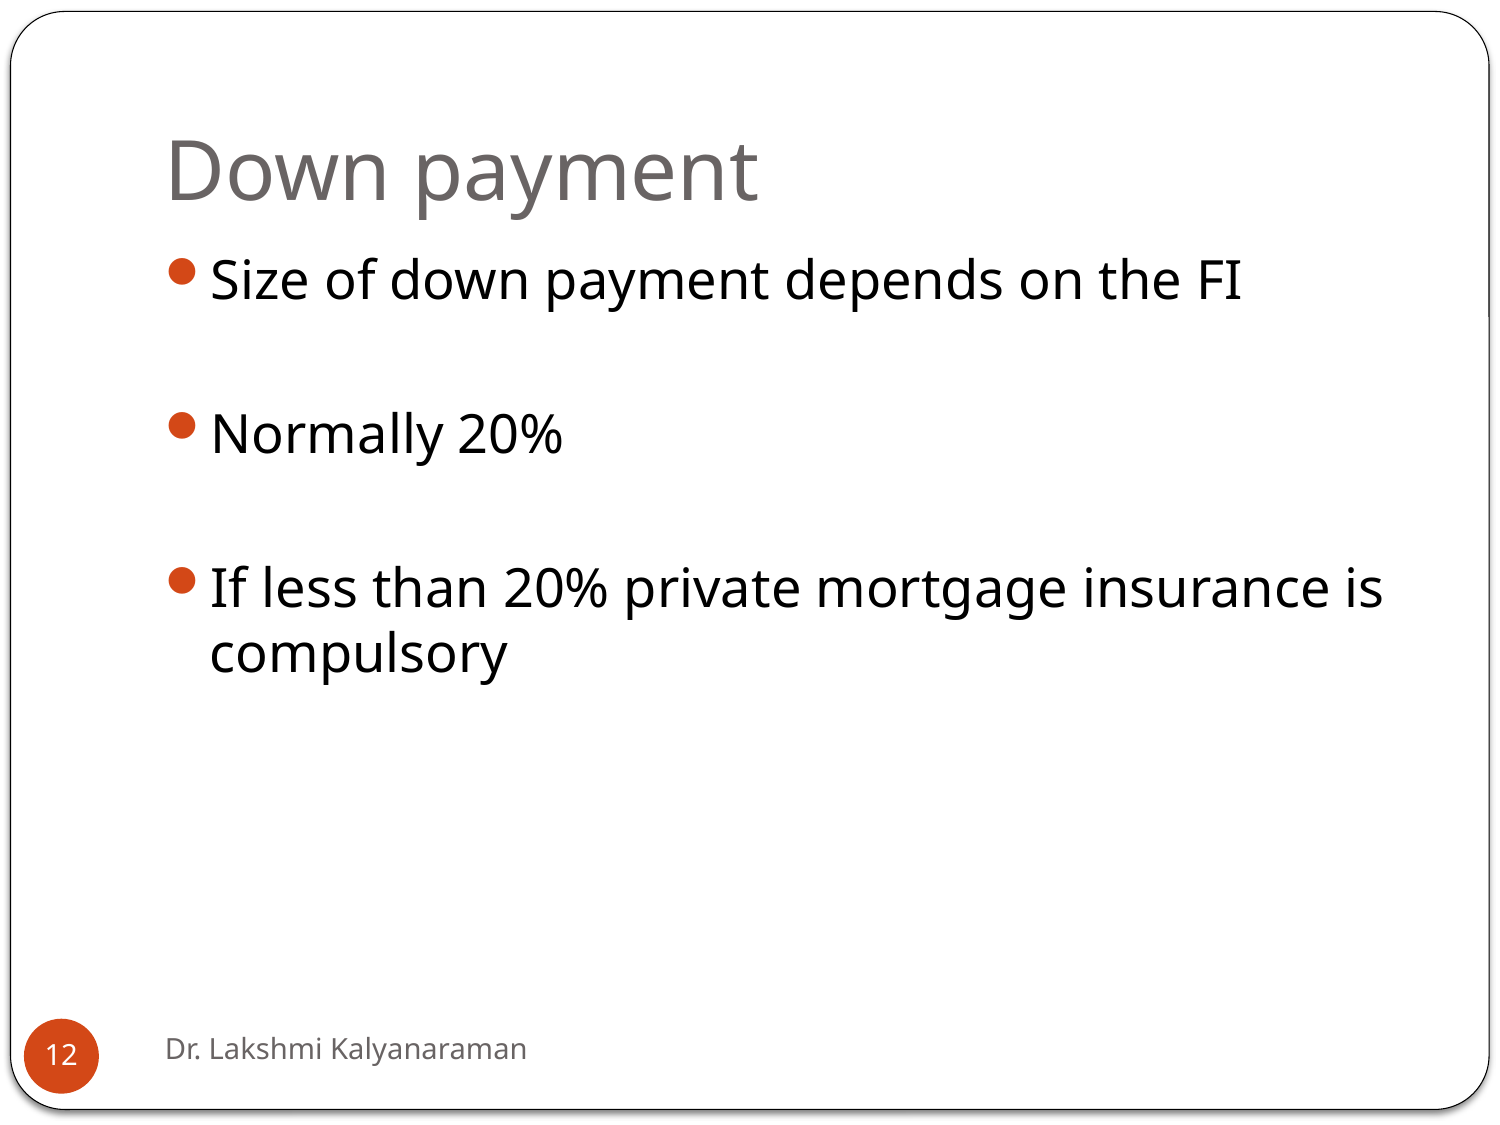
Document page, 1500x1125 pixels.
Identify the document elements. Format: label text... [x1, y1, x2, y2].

footer Dr. Lakshmi Kalyanaraman [150, 1012, 800, 1088]
title Down payment [150, 45, 1425, 233]
slide_number 12 [23, 1018, 99, 1094]
list Size of down payment depends on the FI Normally 20% If less than 20% private mortgage insurance is compulsory [150, 237, 1425, 988]
